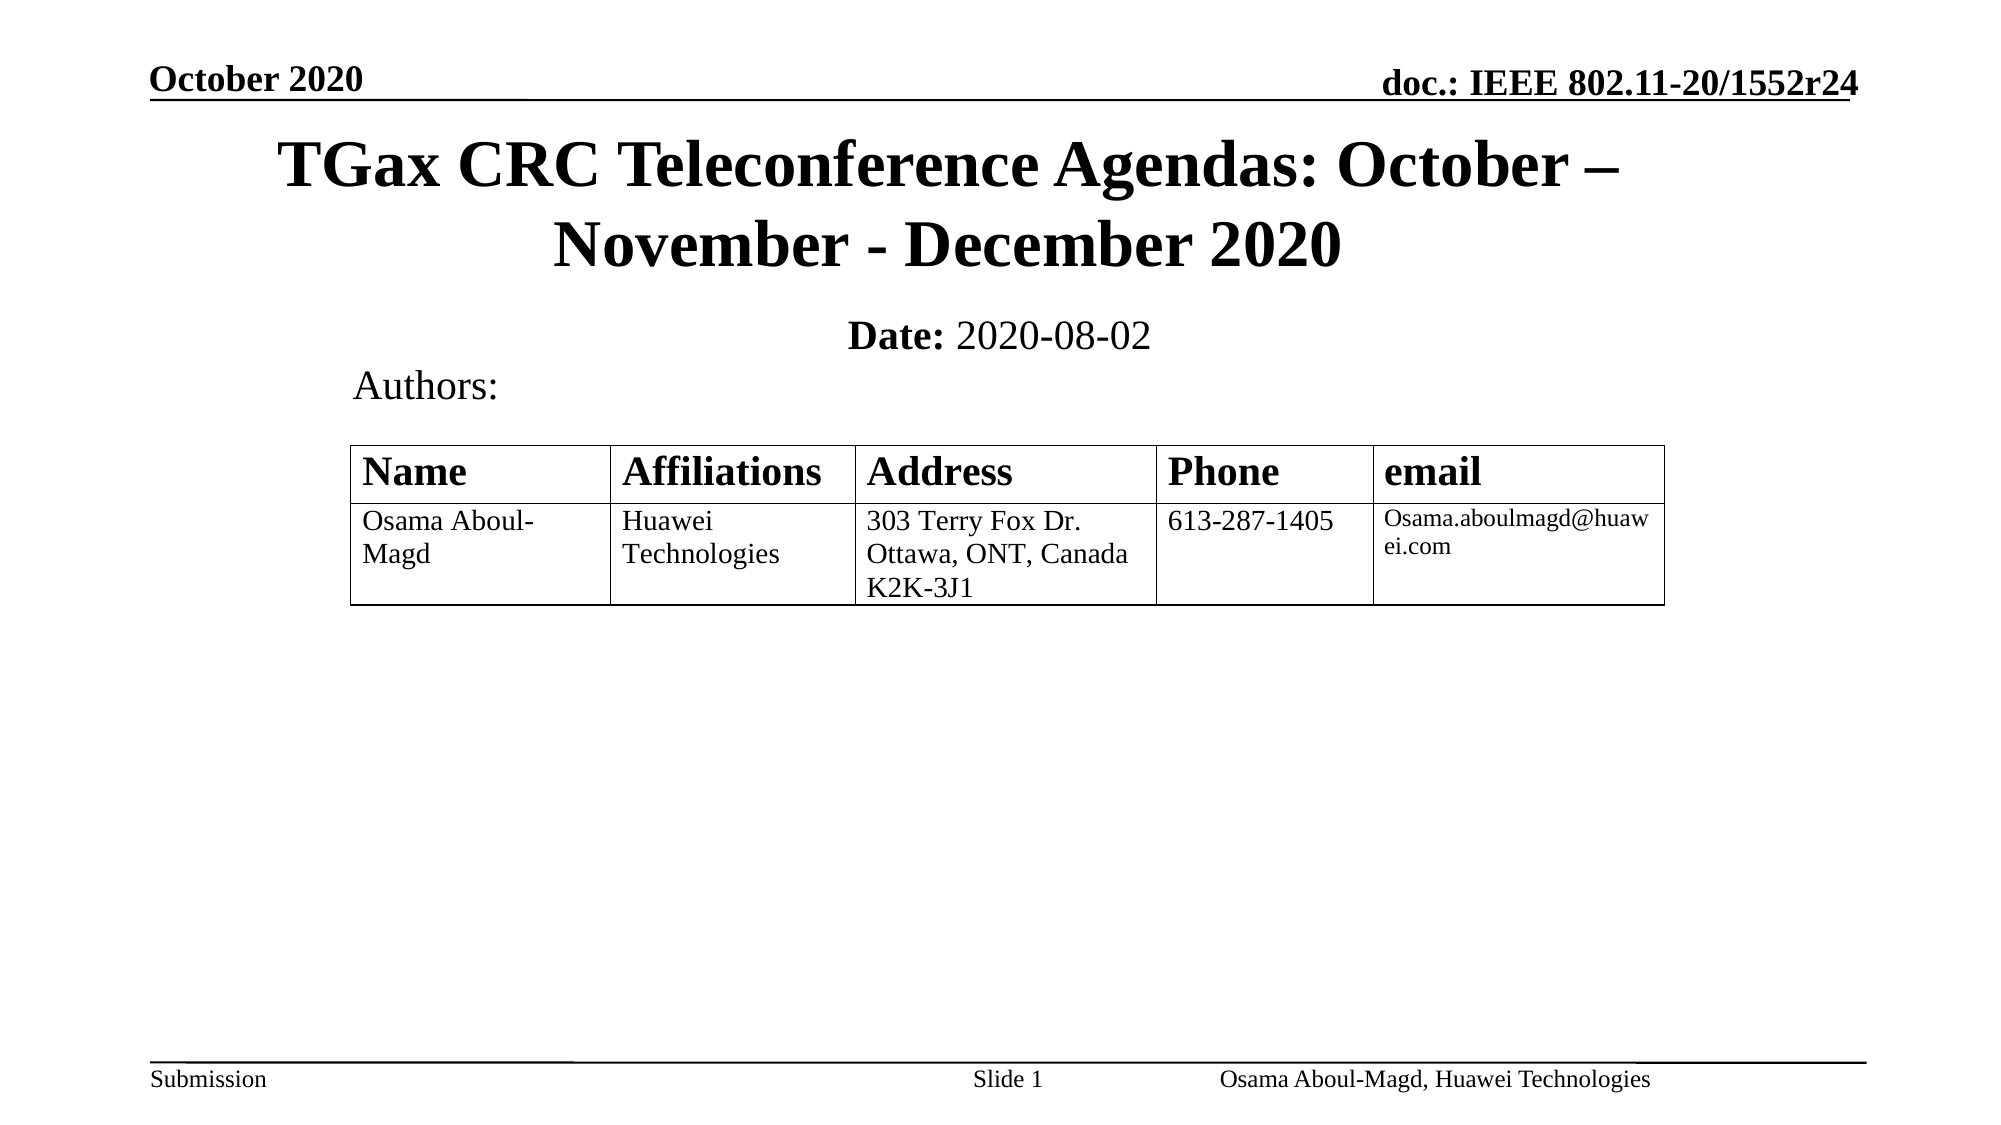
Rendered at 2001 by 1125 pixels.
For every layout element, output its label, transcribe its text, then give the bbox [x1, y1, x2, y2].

slide_number Slide 1 [950, 1061, 1067, 1123]
list Date: 2020-08-02 [362, 299, 1638, 366]
footer Osama Aboul-Magd, Huawei Technologies [1152, 1061, 1652, 1093]
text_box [335, 445, 1696, 863]
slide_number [148, 53, 527, 100]
text_box Authors: [337, 349, 575, 413]
title TGax CRC Teleconference Agendas: October – November - December 2020 [148, 112, 1751, 288]
